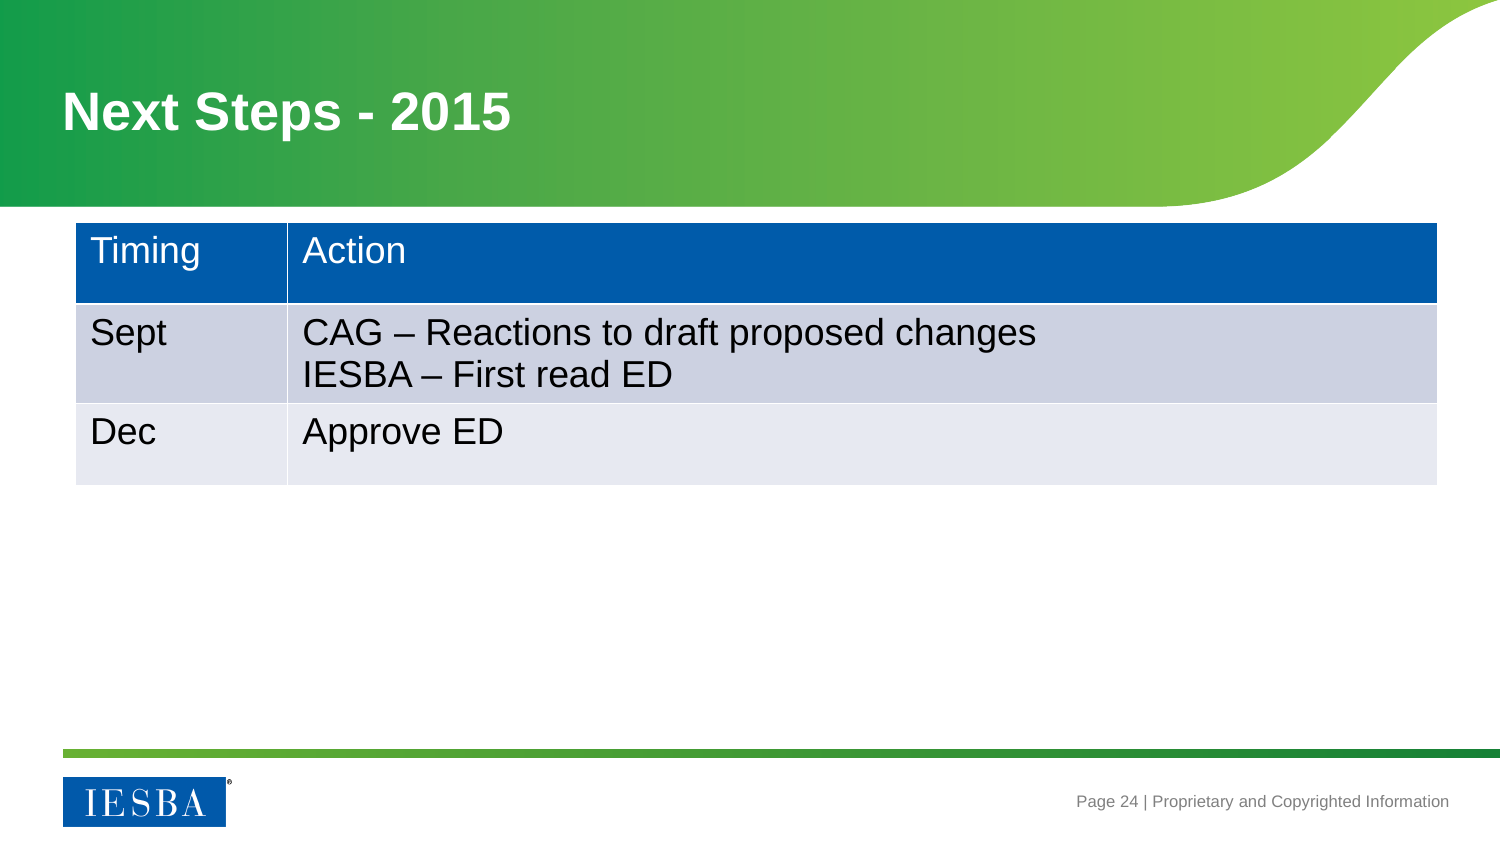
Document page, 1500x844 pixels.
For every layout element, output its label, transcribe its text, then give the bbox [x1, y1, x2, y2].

picture [63, 777, 232, 827]
picture [0, 0, 1500, 207]
table_cell Approve ED [288, 404, 1437, 485]
table_cell Sept [76, 305, 287, 403]
table_header Action [288, 223, 1437, 303]
table_cell CAG – Reactions to draft proposed changes IESBA – First read ED [288, 305, 1437, 403]
title Next Steps - 2015 [62, 75, 1300, 142]
table_header Timing [76, 223, 287, 303]
table_cell Dec [76, 404, 287, 485]
